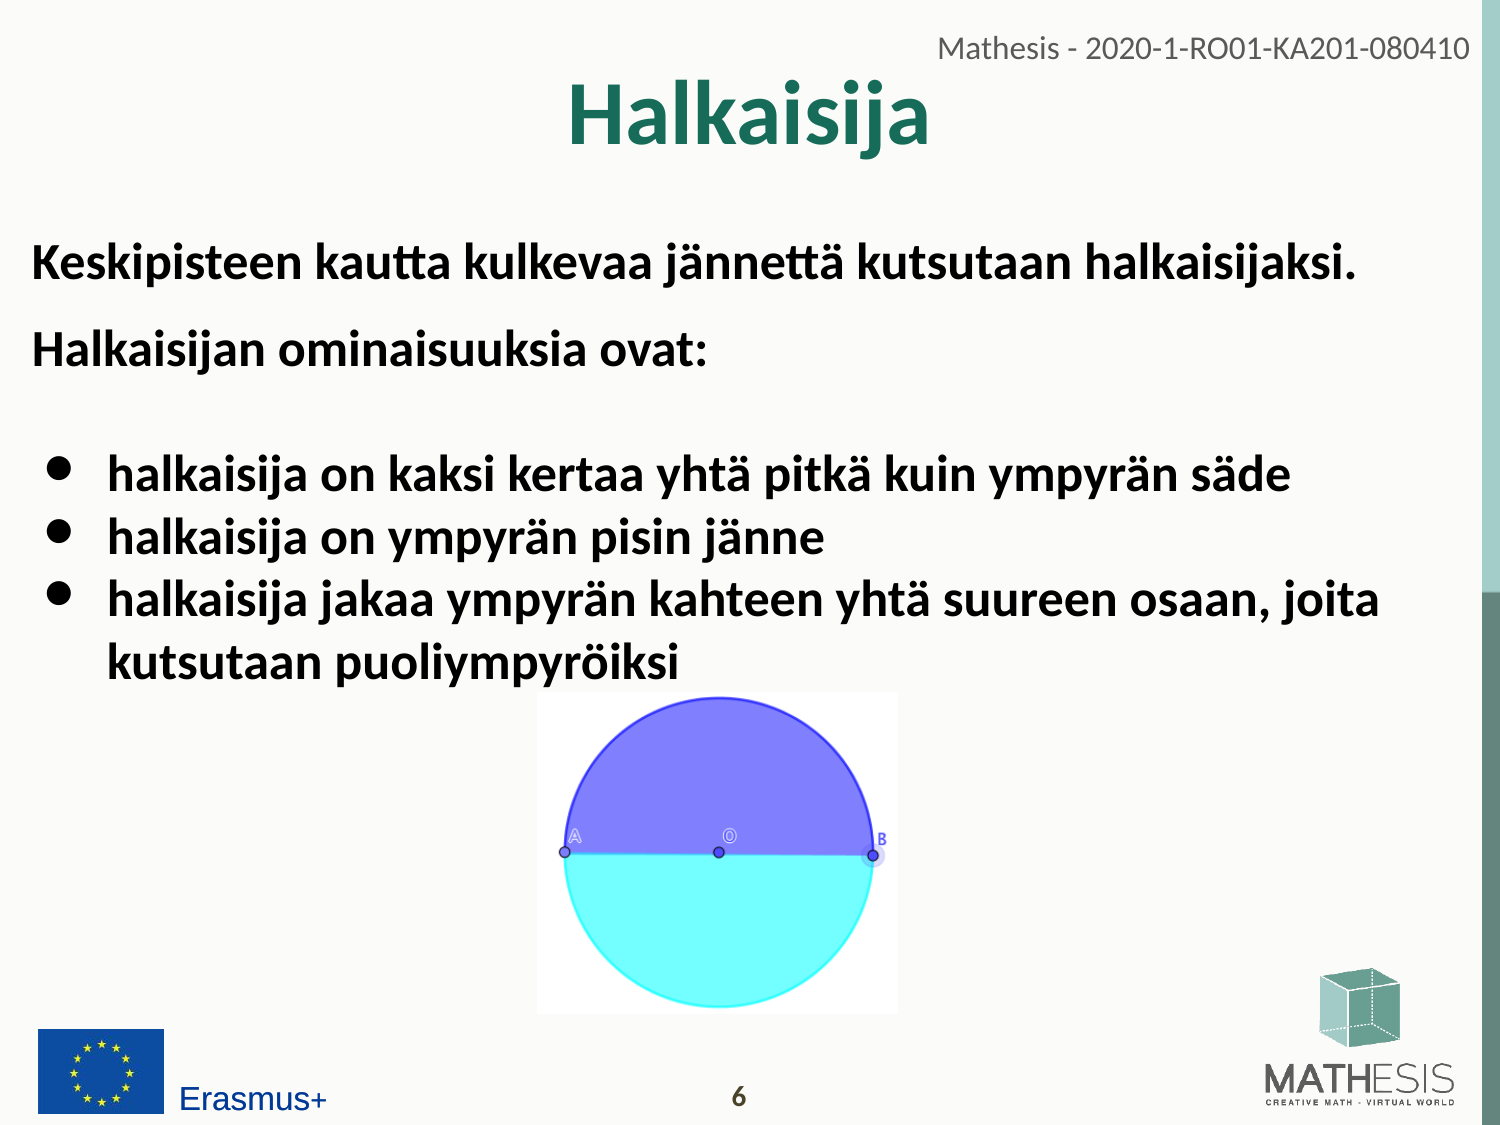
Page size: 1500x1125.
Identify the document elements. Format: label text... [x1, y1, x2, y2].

title Halkaisija [75, 45, 1425, 219]
picture [38, 1029, 164, 1114]
list Keskipisteen kautta kulkevaa jännettä kutsutaan halkaisijaksi. Halkaisijan ominaisuuksia ovat: halkaisija on kaksi kertaa yhtä pitkä kuin ympyrän säde halkaisija on ympyrän pisin jänne halkaisija jakaa ympyrän kahteen yhtä suureen osaan, joita kutsutaan puoliympyröiksi [16, 219, 1484, 963]
picture [537, 692, 899, 1014]
